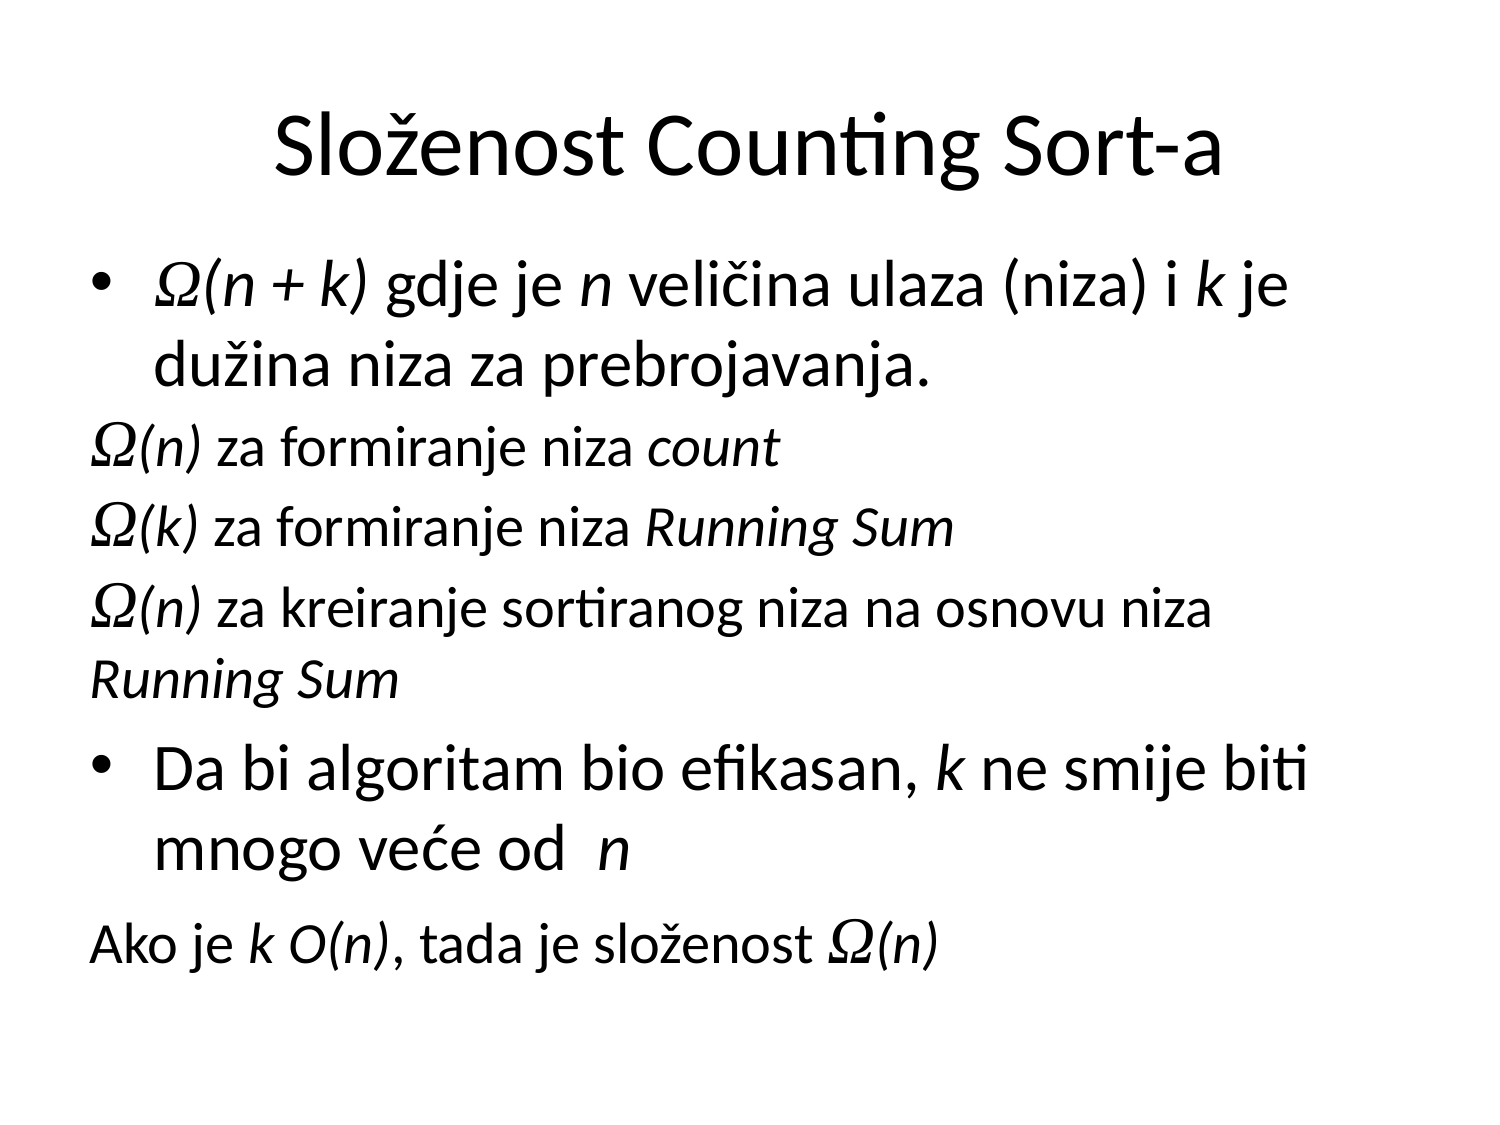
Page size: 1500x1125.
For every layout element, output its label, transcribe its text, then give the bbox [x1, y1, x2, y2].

text_box Složenost Counting Sort-a [75, 45, 1425, 232]
text_box Ω(n + k) gdje je n veličina ulaza (niza) i k je dužina niza za prebrojavanja. Ω(n) za formiranje niza count Ω(k) za formiranje niza Running Sum Ω(n) za kreiranje sortiranog niza na osnovu niza Running Sum Da bi algoritam bio efikasan, k ne smije biti mnogo veće od n Ako je k O(n), tada je složenost Ω(n) [75, 232, 1425, 1050]
